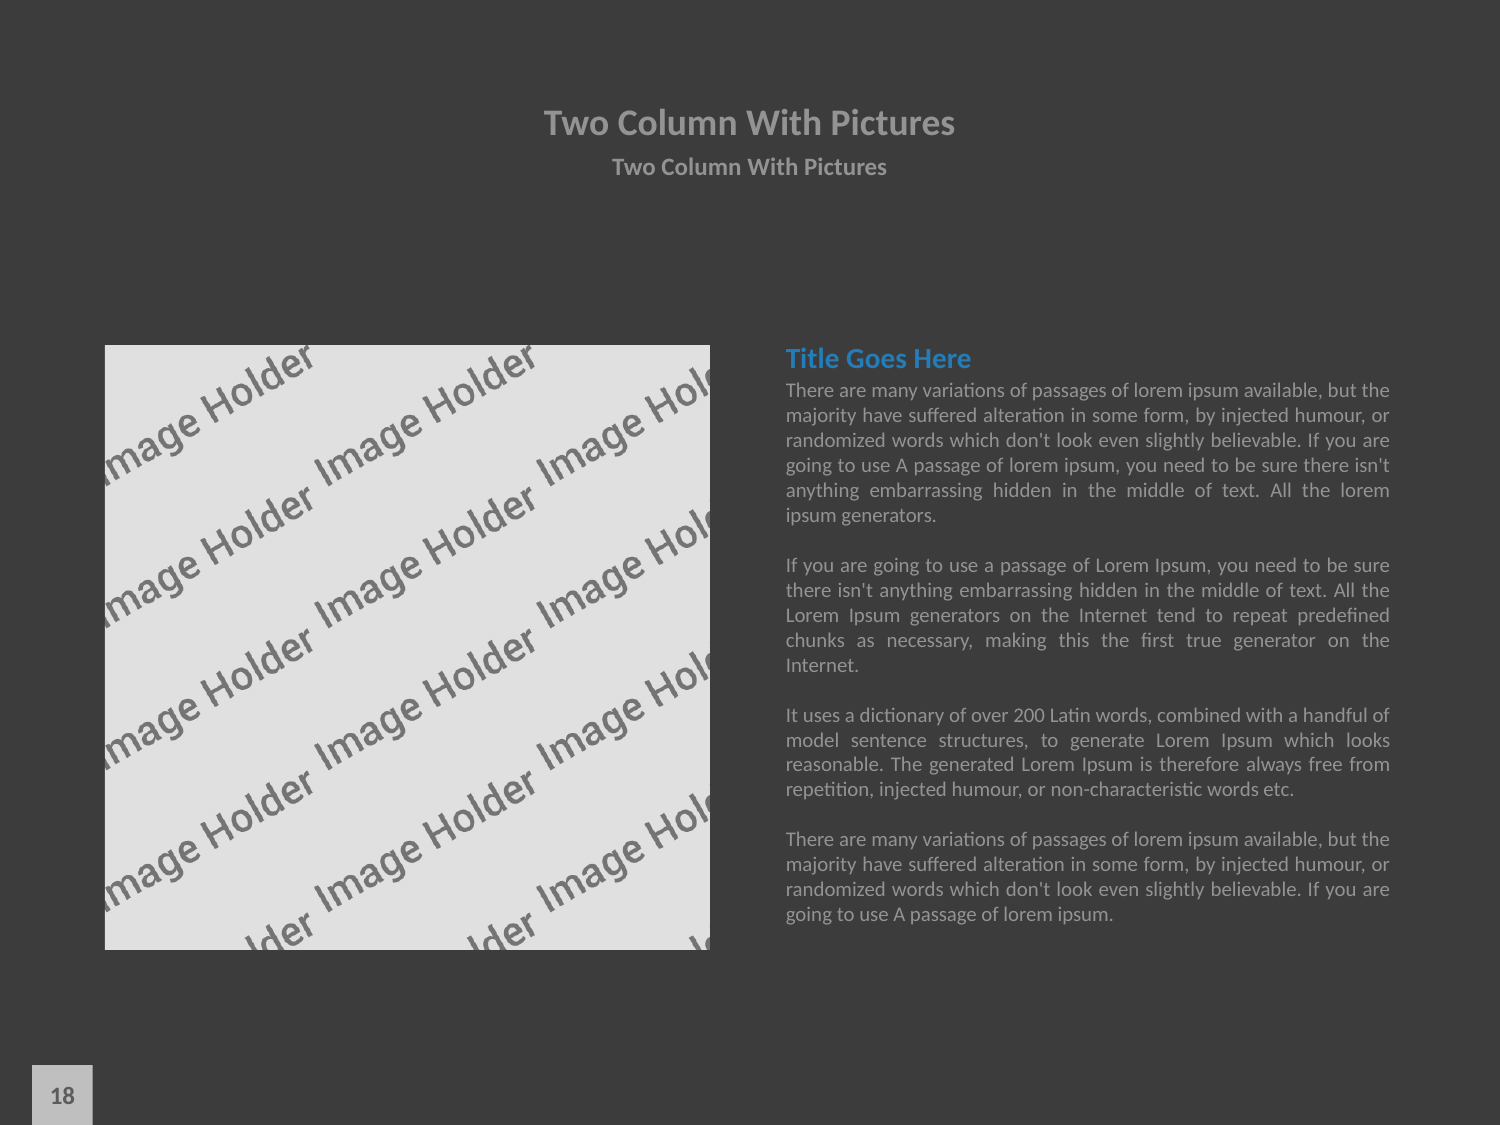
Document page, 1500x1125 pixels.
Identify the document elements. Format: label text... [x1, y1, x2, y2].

list Two Column With Pictures [412, 149, 1088, 183]
text_box There are many variations of passages of lorem ipsum available, but the majority have suffered alteration in some form, by injected humour, or randomized words which don't look even slightly believable. If you are going to use A passage of lorem ipsum, you need to be sure there isn't anything embarrassing hidden in the middle of text. All the lorem ipsum generators. If you are going to use a passage of Lorem Ipsum, you need to be sure there isn't anything embarrassing hidden in the middle of text. All the Lorem Ipsum generators on the Internet tend to repeat predefined chunks as necessary, making this the first true generator on the Internet. It uses a dictionary of over 200 Latin words, combined with a handful of model sentence structures, to generate Lorem Ipsum which looks reasonable. The generated Lorem Ipsum is therefore always free from repetition, injected humour, or non-characteristic words etc. There are many variations of passages of lorem ipsum available, but the majority have suffered alteration in some form, by injected humour, or randomized words which don't look even slightly believable. If you are going to use A passage of lorem ipsum. [785, 376, 1391, 952]
title Two Column With Pictures [287, 91, 1213, 150]
text_box Title Goes Here [785, 339, 1391, 373]
picture [104, 344, 711, 950]
